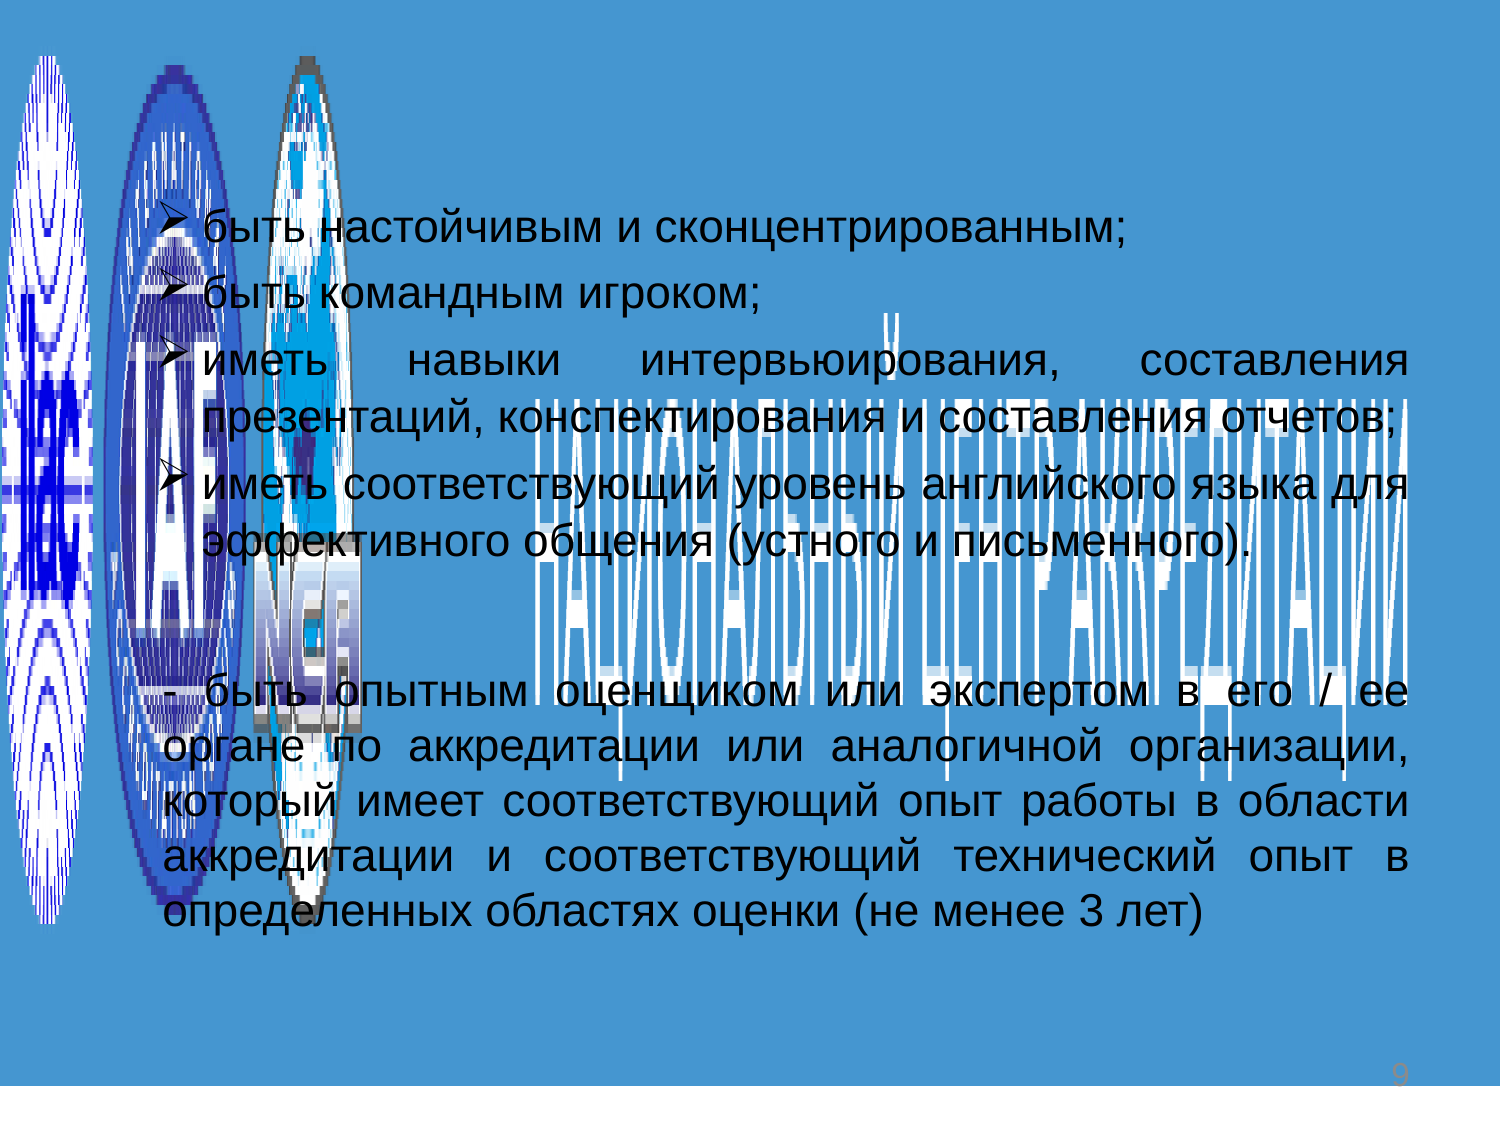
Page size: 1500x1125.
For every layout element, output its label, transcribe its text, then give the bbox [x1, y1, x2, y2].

list быть настойчивым и сконцентрированным; быть командным игроком; иметь навыки интервьюирования, составления презентаций, конспектирования и составления отчетов; иметь соответствующий уровень английского языка для эффективного общения (устного и письменного). - быть опытным оценщиком или экспертом в его / ее органе по аккредитации или аналогичной организации, который имеет соответствующий опыт работы в области аккредитации и соответствующий технический опыт в определенных областях оценки (не менее 3 лет) [75, 186, 1425, 1005]
slide_number 9 [1074, 1042, 1425, 1103]
picture [0, 0, 1500, 1125]
